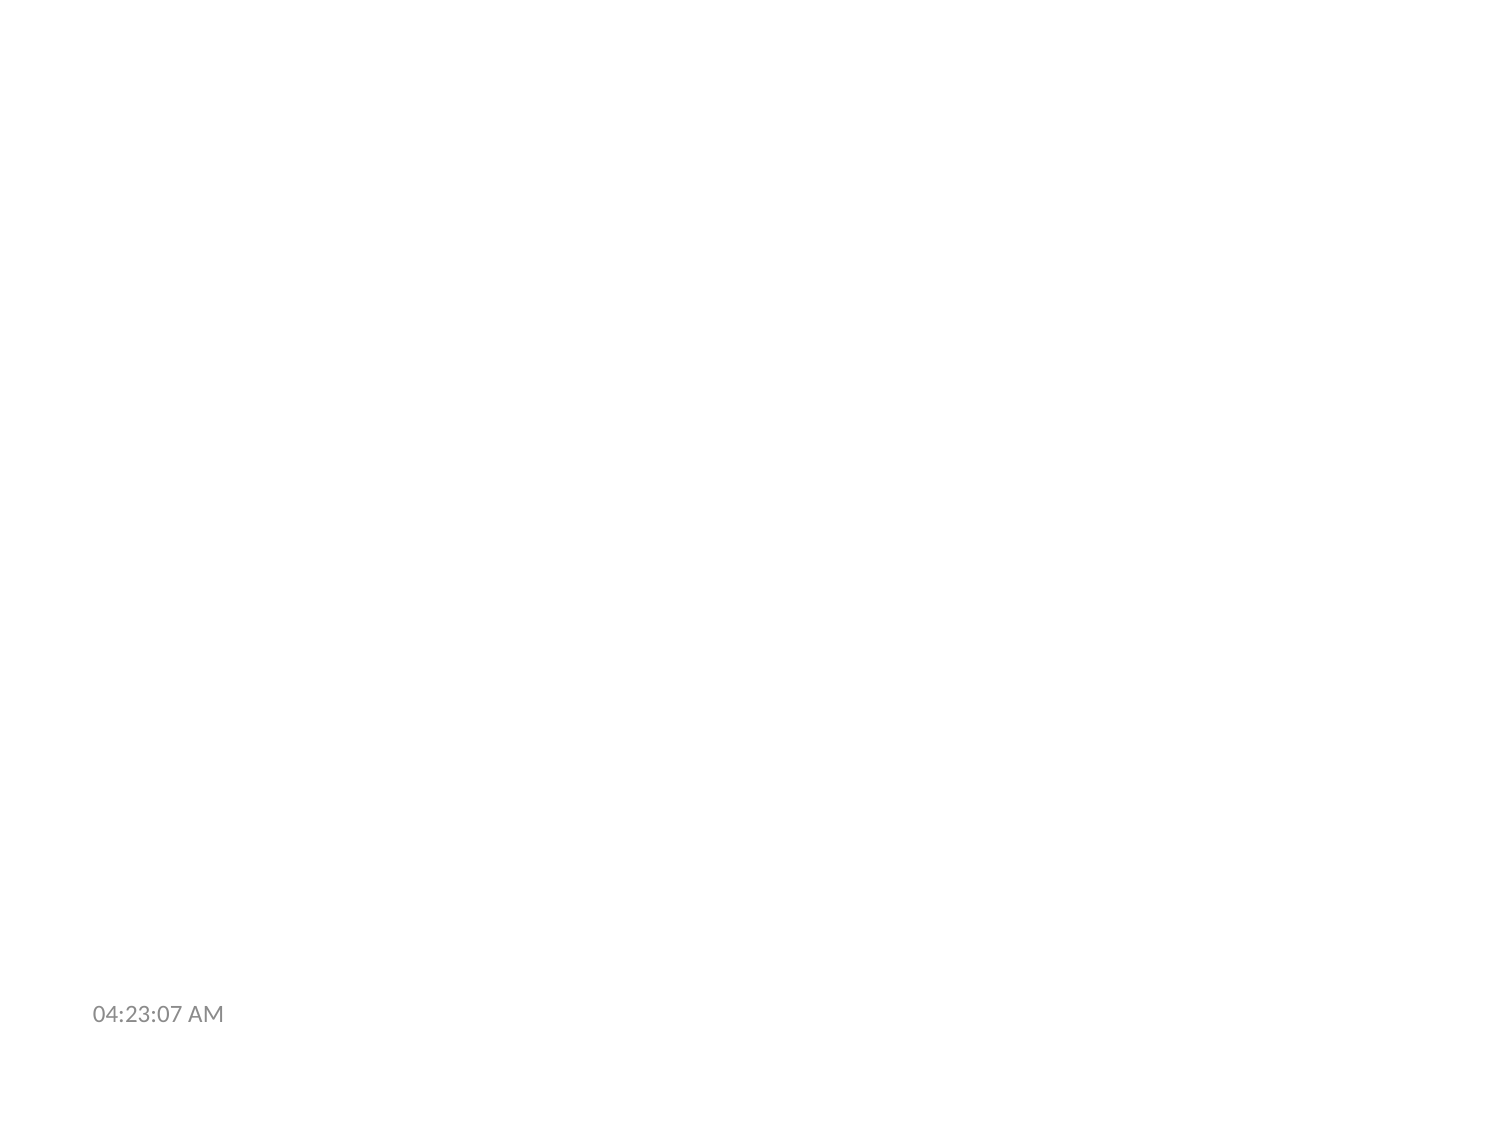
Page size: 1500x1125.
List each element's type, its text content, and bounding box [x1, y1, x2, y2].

text_box 3:35:09 PM [77, 982, 428, 1043]
